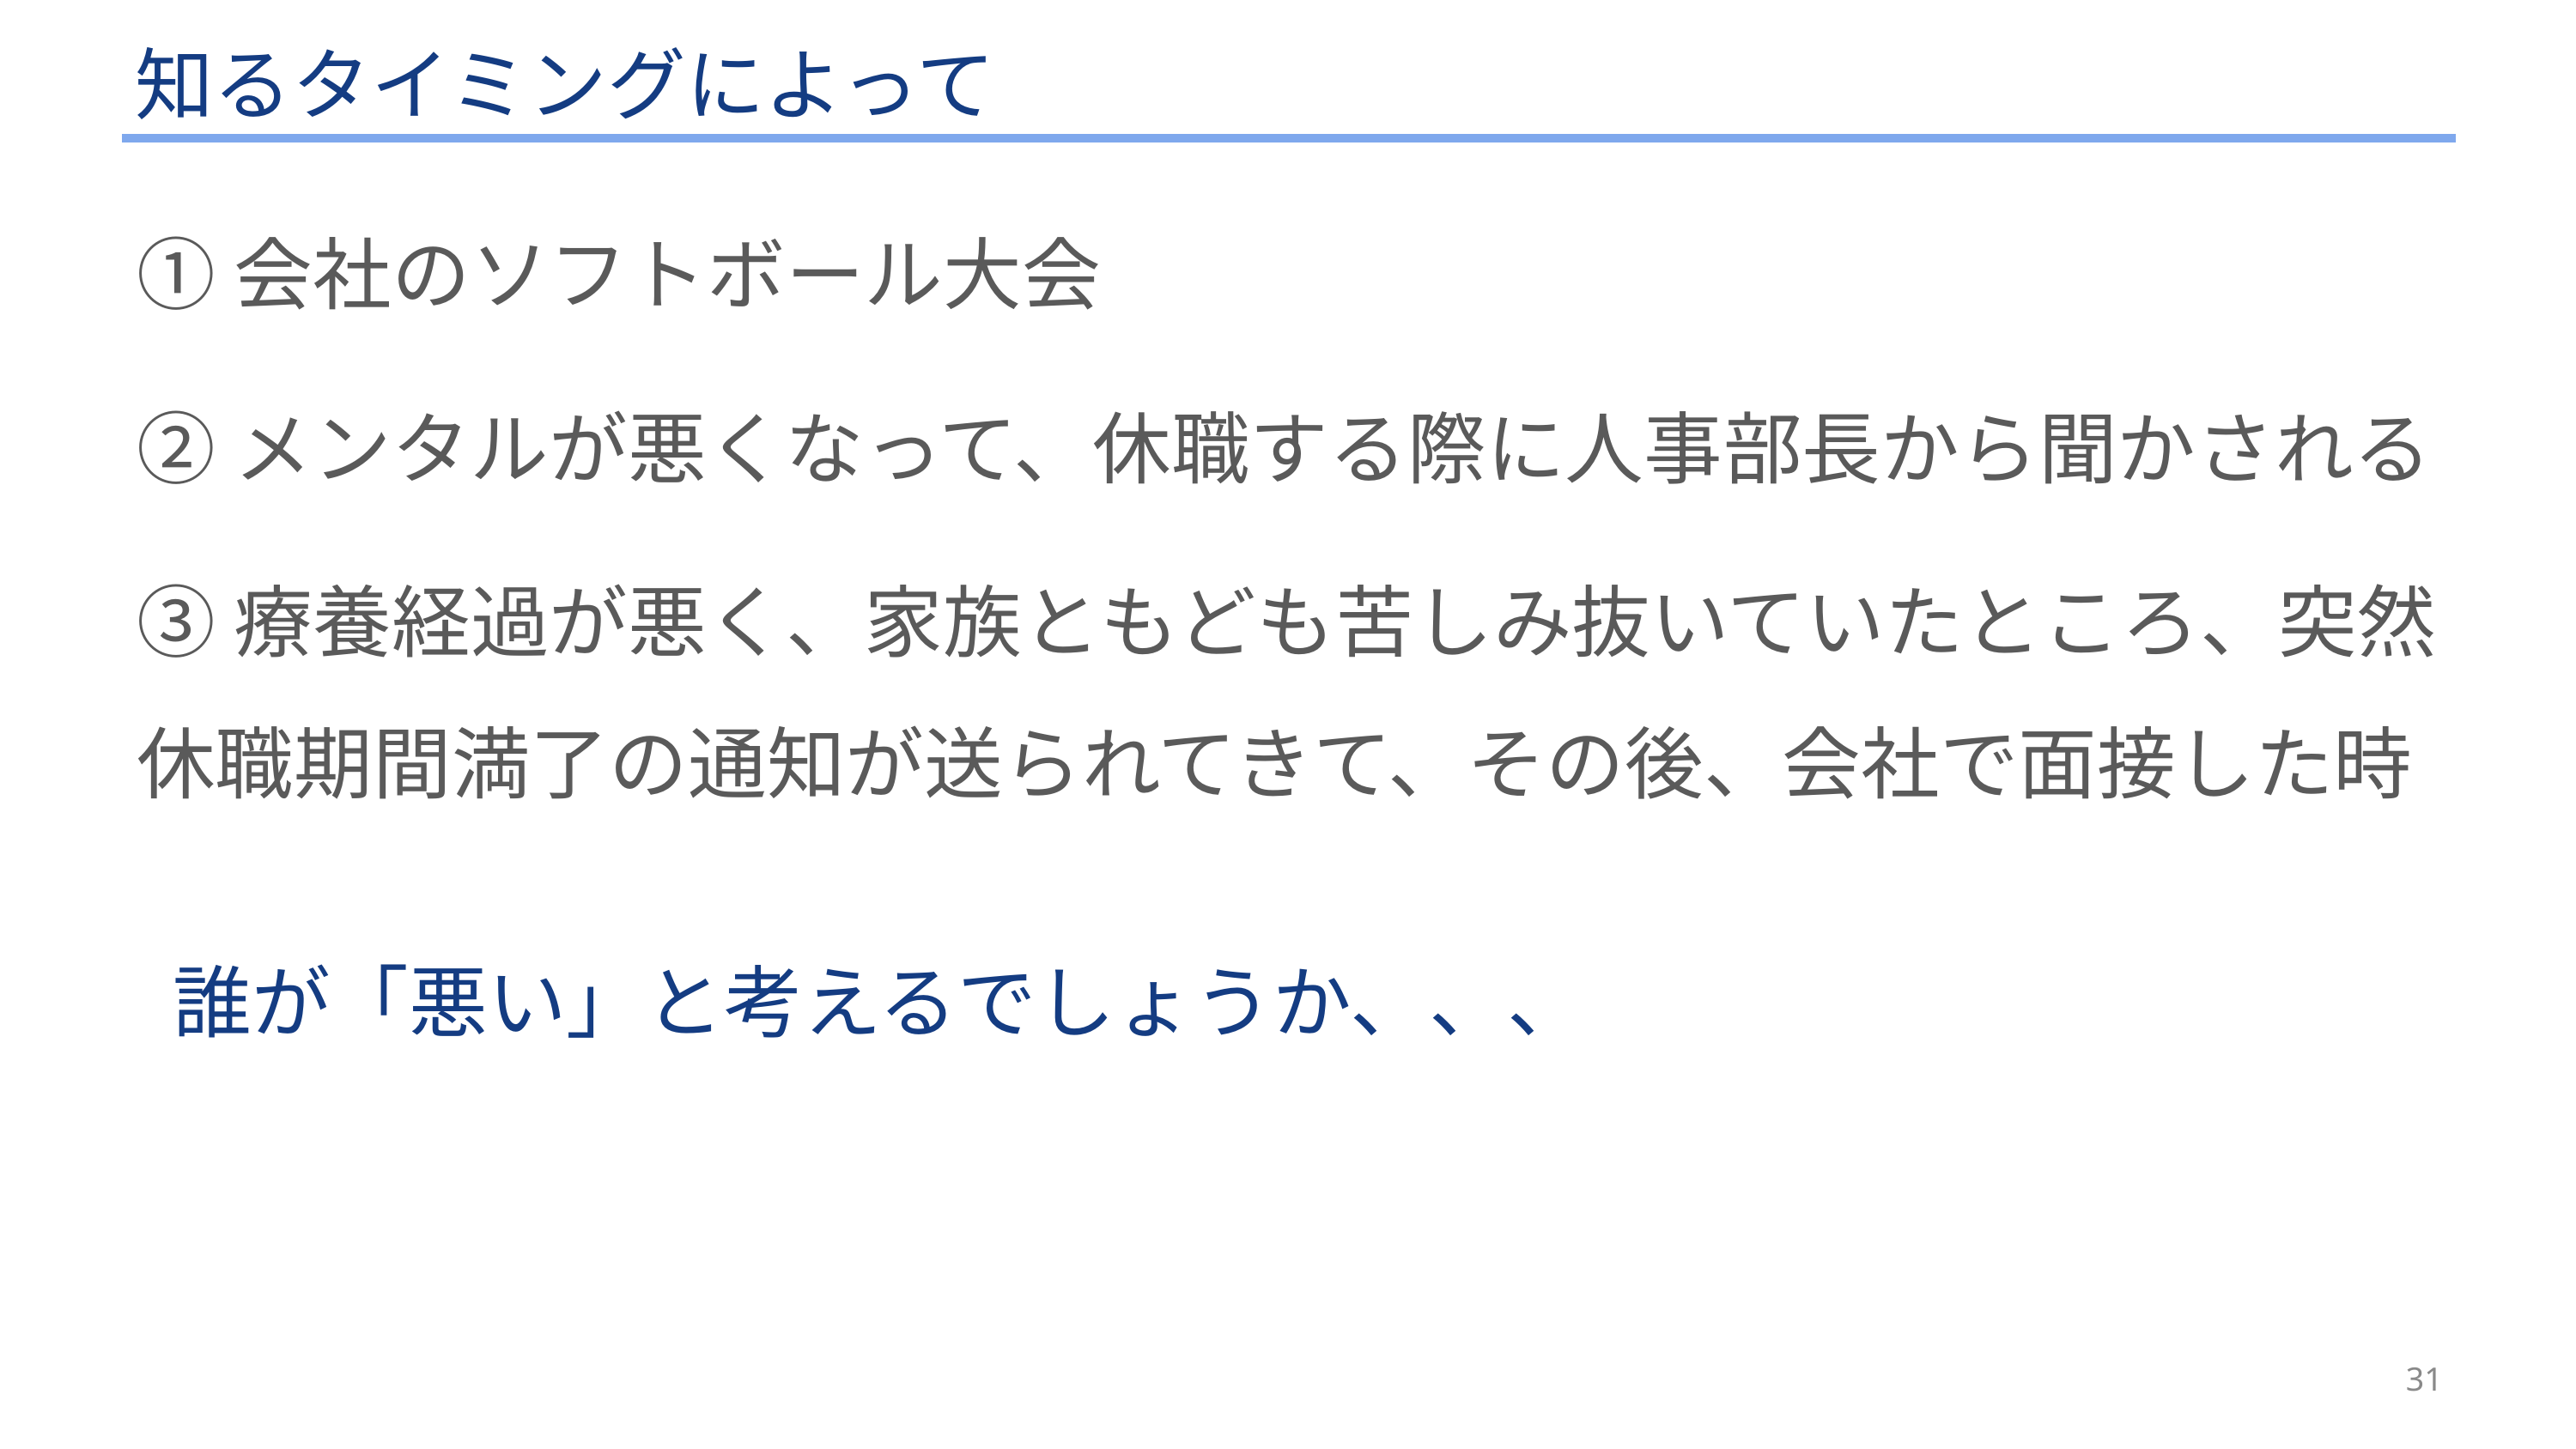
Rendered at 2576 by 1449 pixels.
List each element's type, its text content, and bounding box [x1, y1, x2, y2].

title 知るタイミングによって [122, 39, 2454, 139]
list ①会社のソフトボール大会 ②メンタルが悪くなって、休職する際に人事部長から聞かされる ③療養経過が悪く、家族ともども苦しみ抜いていたところ、突然休職期間満了の通知が送られてきて、その後、会社で面接した時 誰が「悪い」と考えるでしょうか、、、 [124, 171, 2456, 1317]
slide_number 31 [2337, 1342, 2456, 1420]
